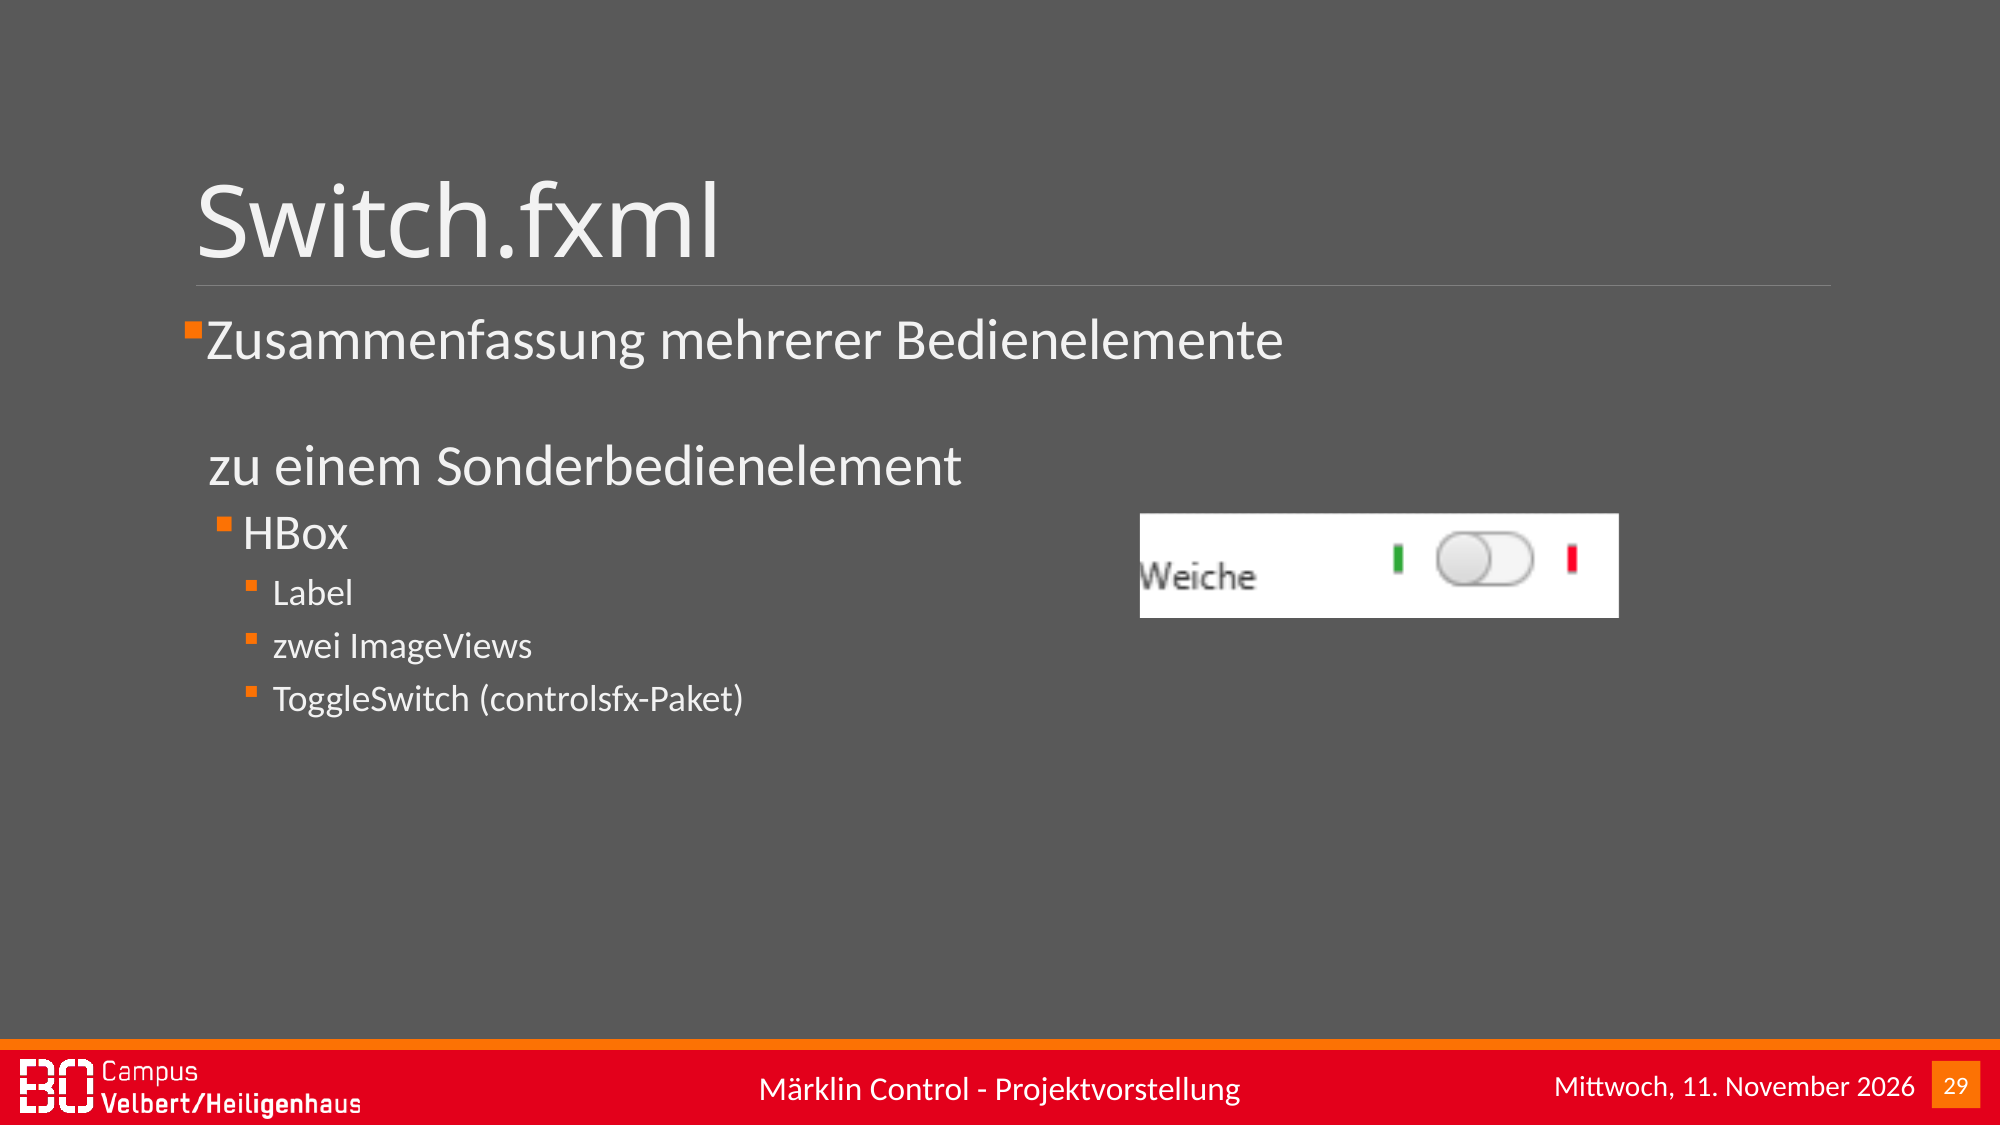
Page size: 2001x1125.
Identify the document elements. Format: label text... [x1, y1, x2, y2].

picture [1139, 512, 1620, 619]
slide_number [1525, 1054, 1931, 1115]
title Switch.fxml [180, 47, 1830, 285]
picture [101, 1057, 365, 1120]
list Zusammenfassung mehrerer Bedienelemente zu einem Sonderbedienelement HBox Label zwei ImageViews ToggleSwitch (controlsfx-Paket) [180, 301, 1299, 962]
picture [19, 1059, 94, 1113]
slide_number 29 [1931, 1060, 1981, 1109]
